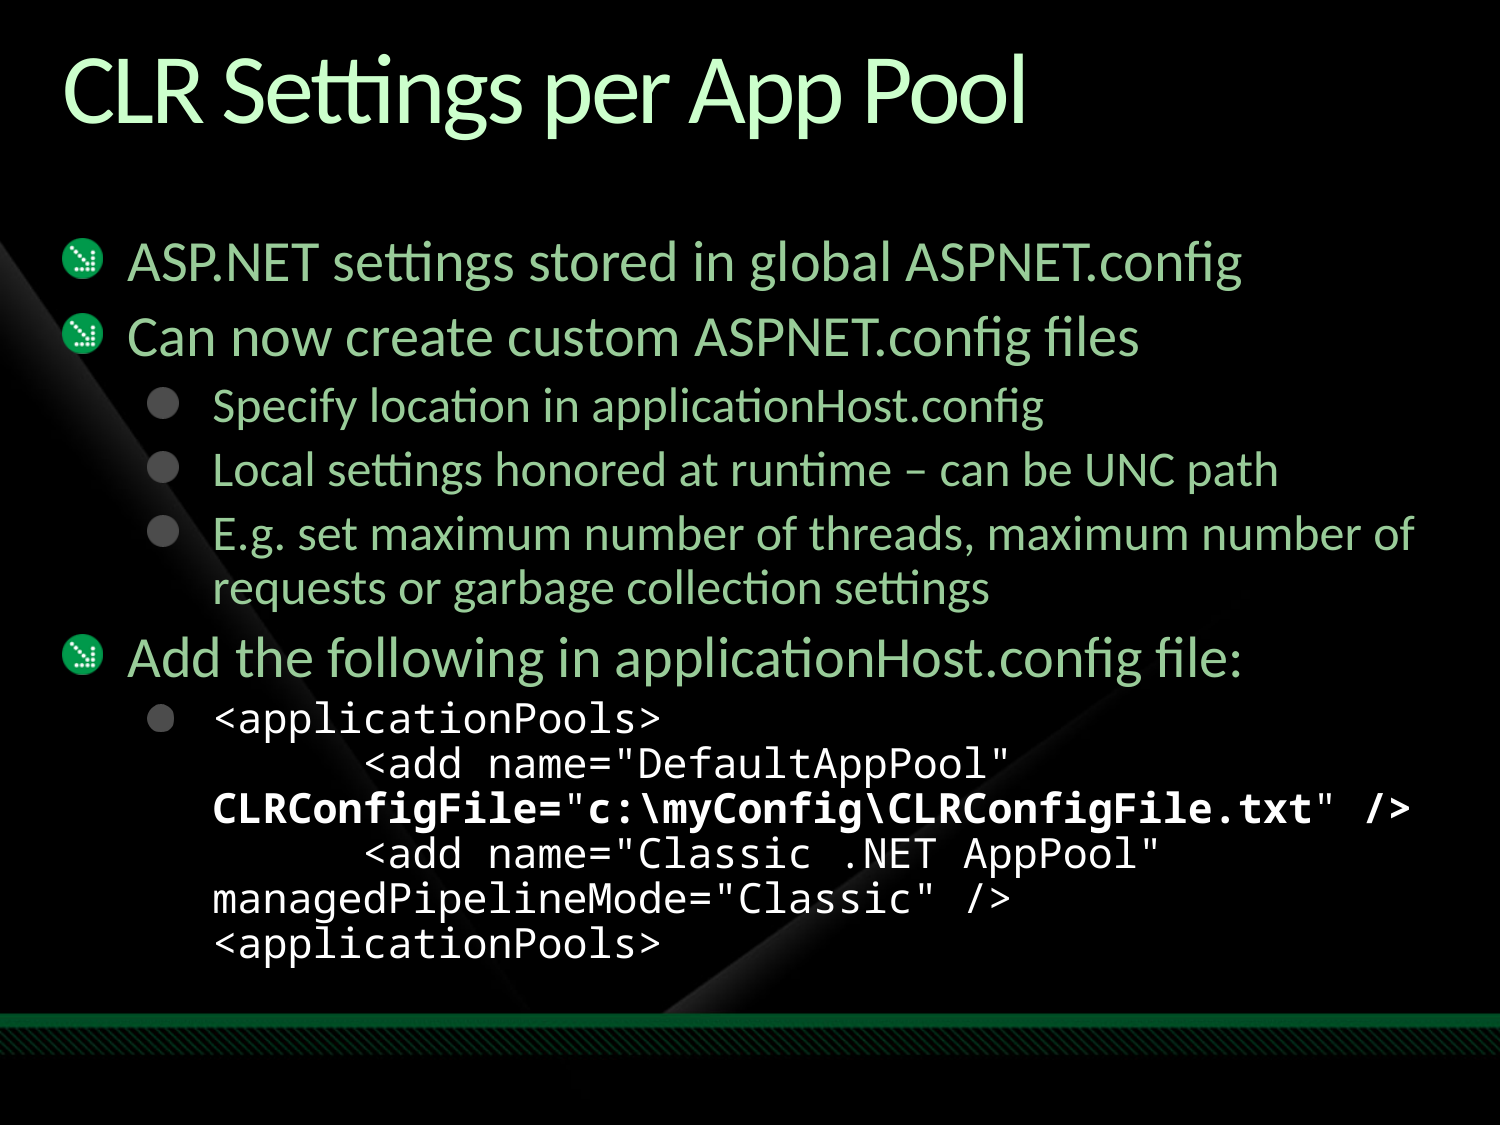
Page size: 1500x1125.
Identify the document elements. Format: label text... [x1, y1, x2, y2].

title CLR Settings per App Pool [62, 37, 1438, 147]
list ASP.NET settings stored in global ASPNET.config Can now create custom ASPNET.config files Specify location in applicationHost.config Local settings honored at runtime – can be UNC path E.g. set maximum number of threads, maximum number of requests or garbage collection settings Add the following in applicationHost.config file: <applicationPools> <add name="DefaultAppPool" CLRConfigFile="c:\myConfig\CLRConfigFile.txt" /> <add name="Classic .NET AppPool" managedPipelineMode="Classic" /> <applicationPools> [62, 231, 1474, 988]
picture [0, 0, 1500, 1125]
